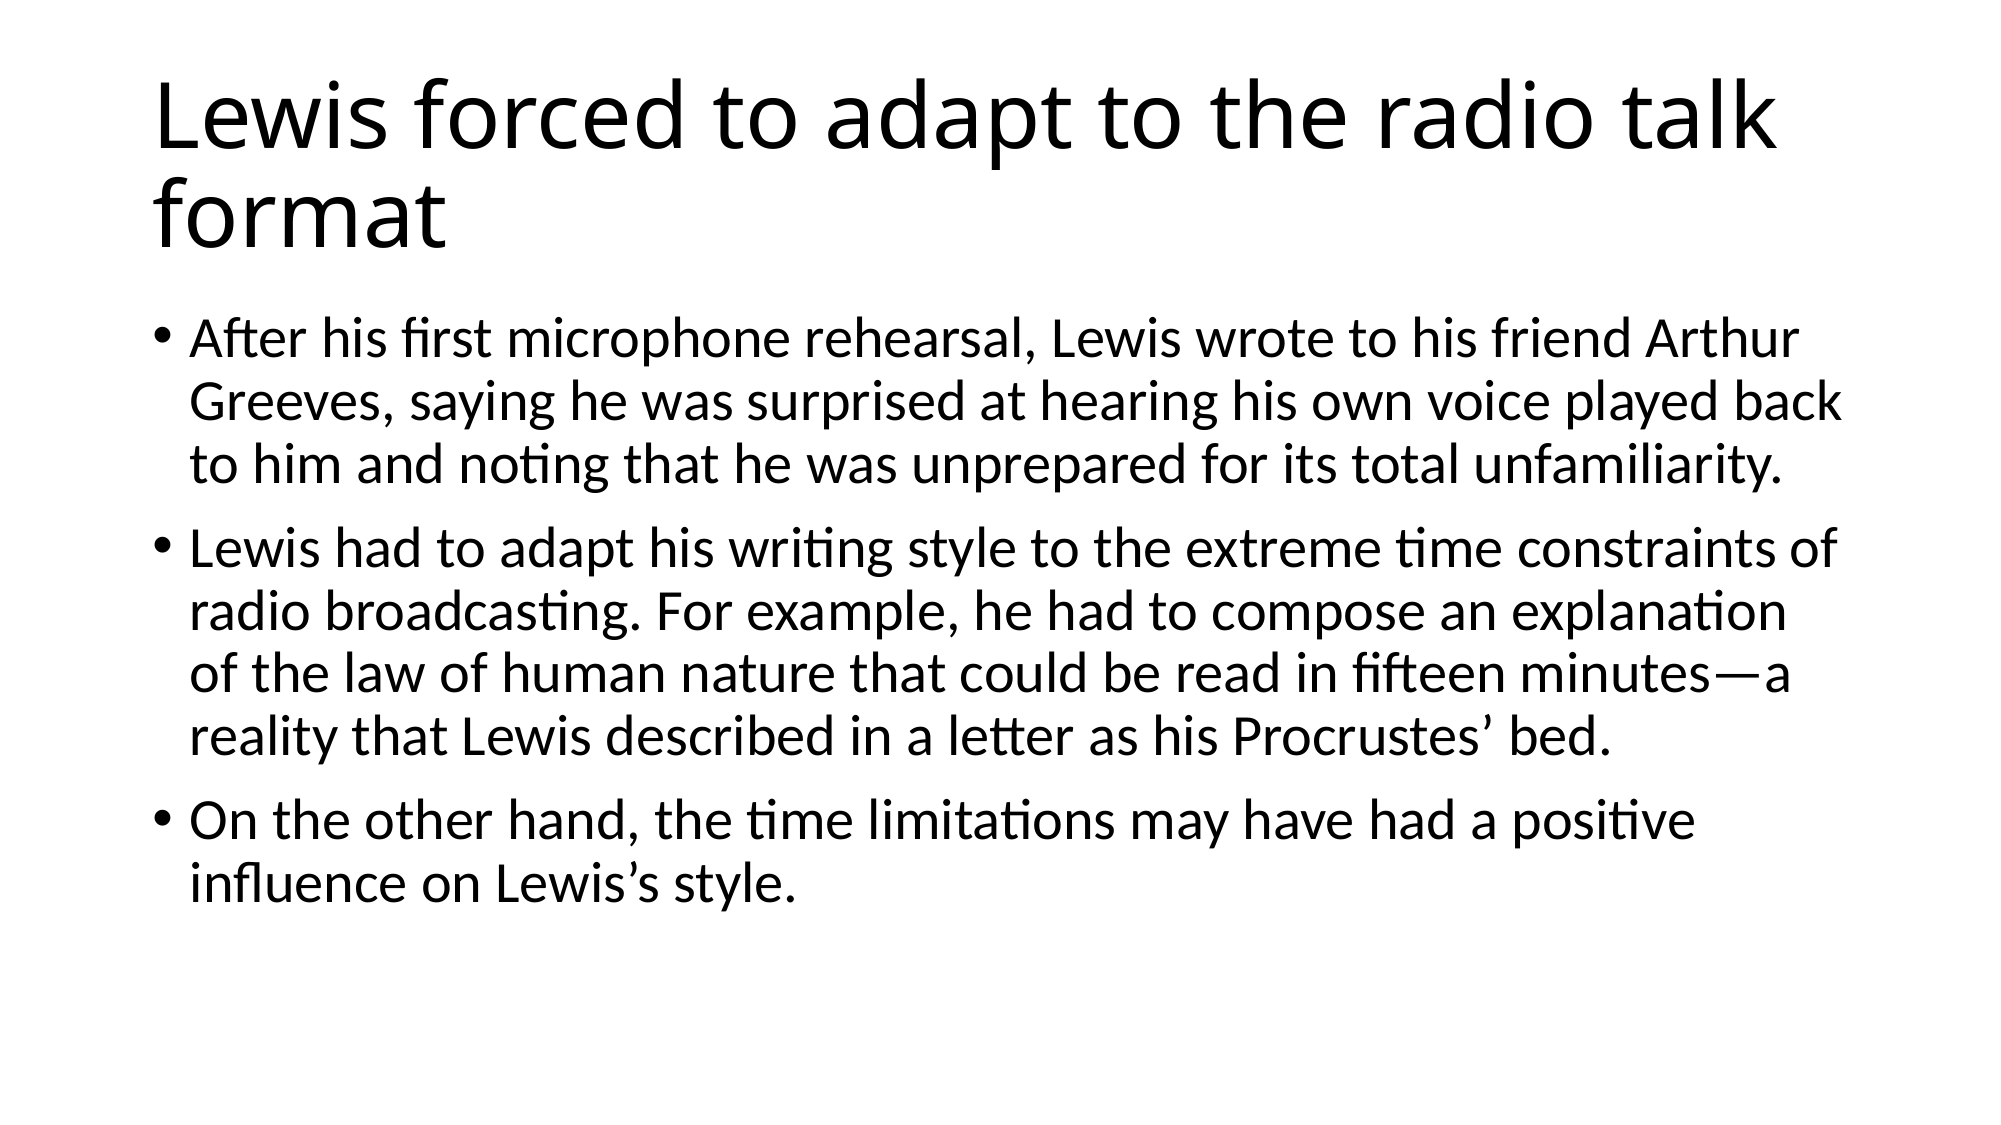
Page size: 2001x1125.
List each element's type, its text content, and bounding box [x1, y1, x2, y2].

list After his first microphone rehearsal, Lewis wrote to his friend Arthur Greeves, saying he was surprised at hearing his own voice played back to him and noting that he was unprepared for its total unfamiliarity. Lewis had to adapt his writing style to the extreme time constraints of radio broadcasting. For example, he had to compose an explanation of the law of human nature that could be read in fifteen minutes—a reality that Lewis described in a letter as his Procrustes’ bed. On the other hand, the time limitations may have had a positive influence on Lewis’s style. [137, 299, 1863, 1014]
title Lewis forced to adapt to the radio talk format [137, 59, 1863, 278]
